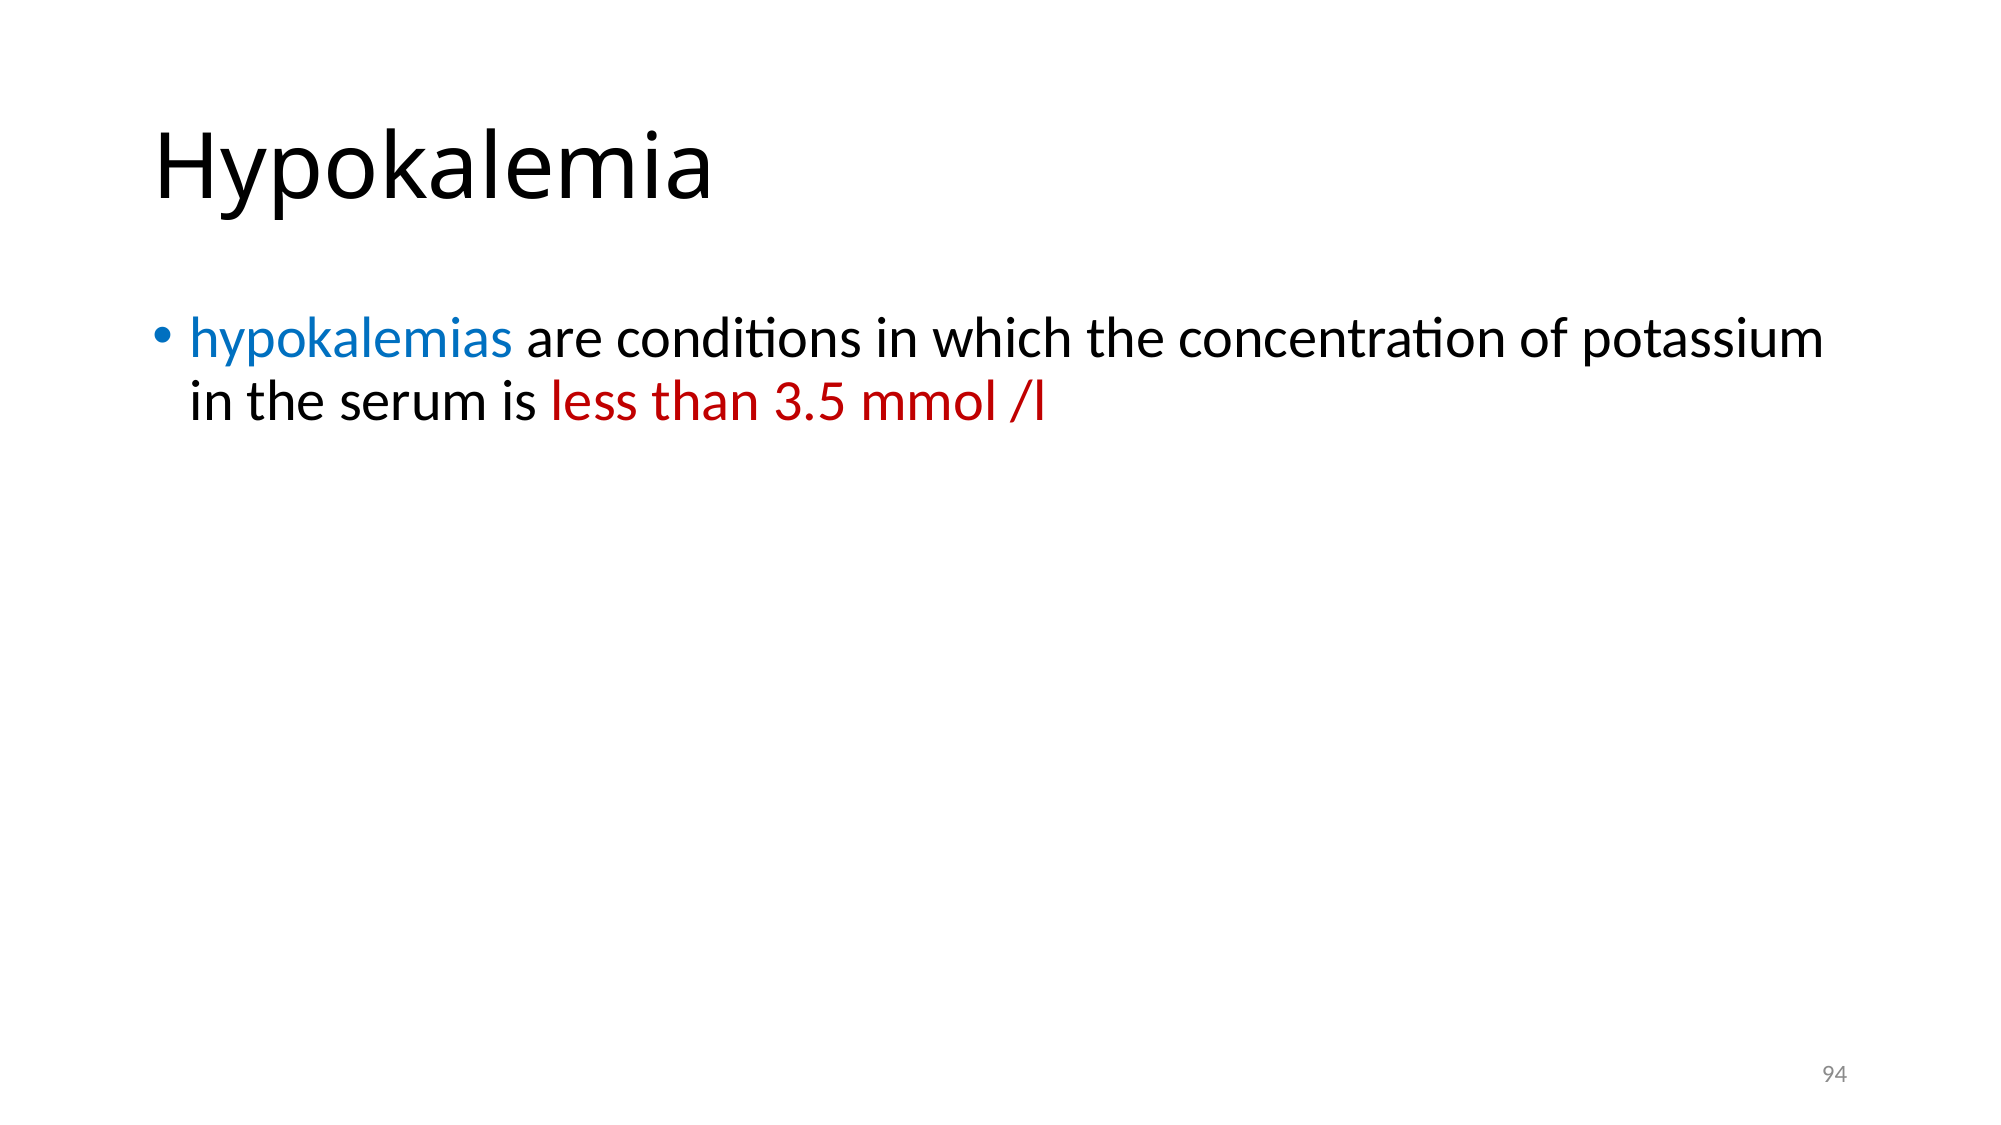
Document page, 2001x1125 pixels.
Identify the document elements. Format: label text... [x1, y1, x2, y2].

slide_number 94 [1412, 1042, 1863, 1103]
title Hypokalemia [137, 59, 1863, 278]
list hypokalemias are conditions in which the concentration of potassium in the serum is less than 3.5 mmol /l [137, 299, 1863, 1014]
